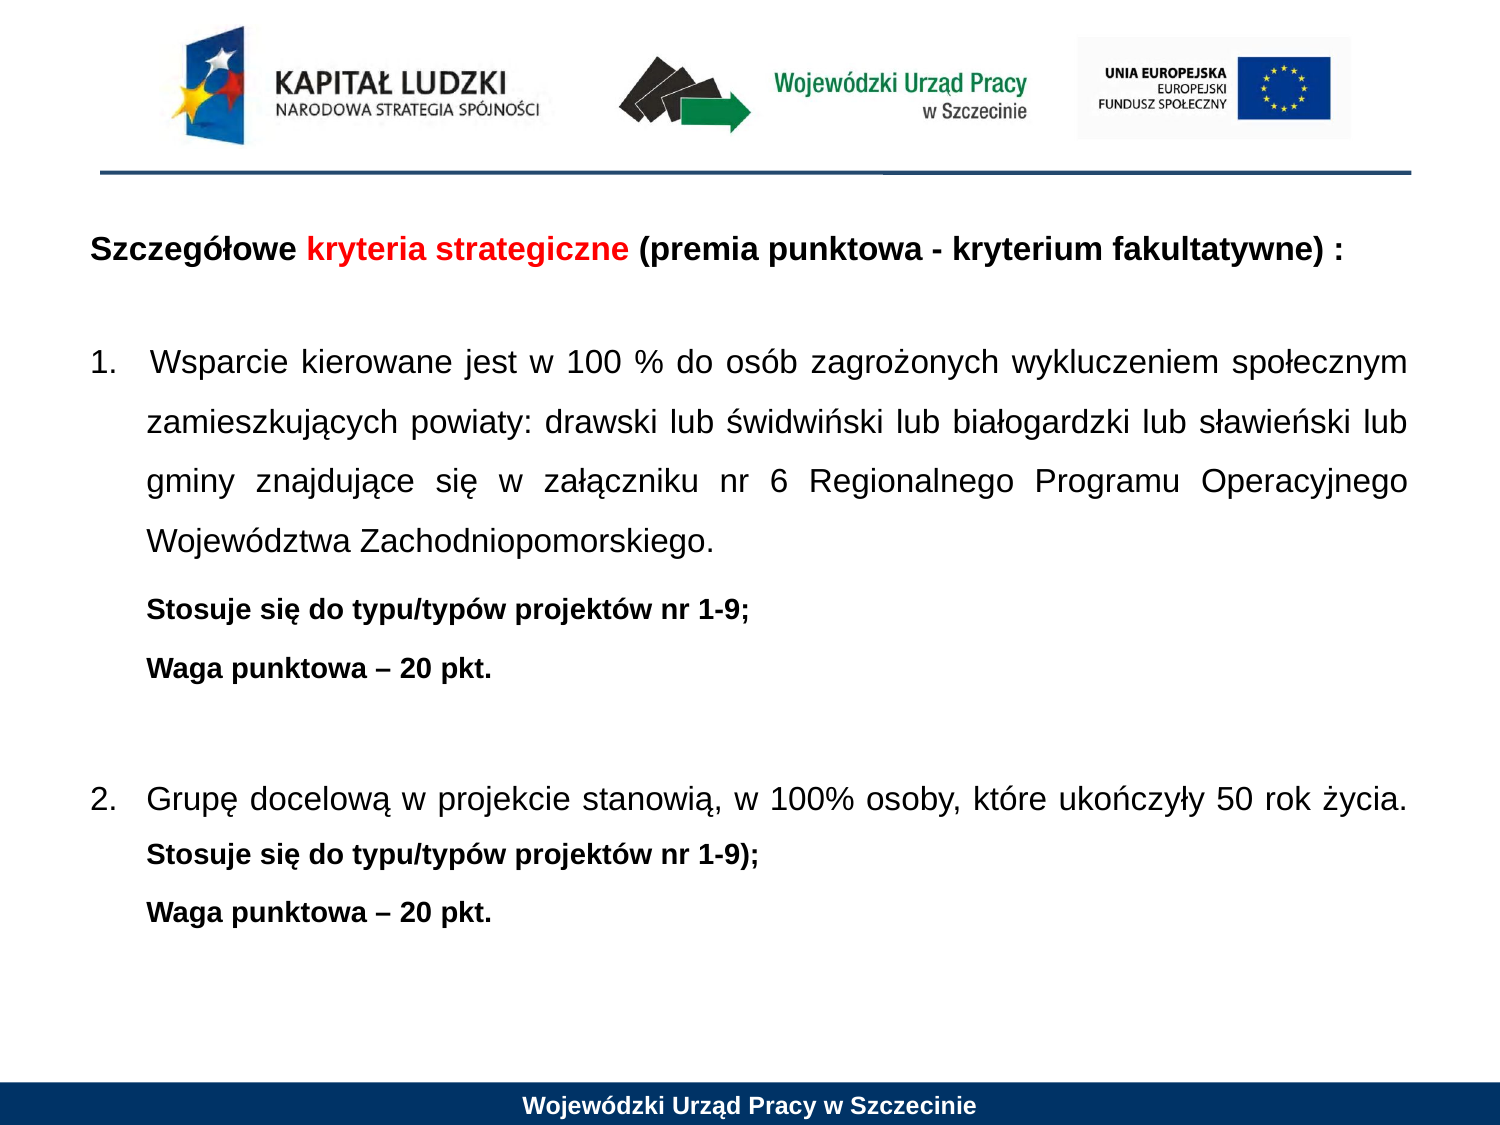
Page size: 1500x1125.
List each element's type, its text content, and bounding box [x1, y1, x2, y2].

picture [159, 24, 1353, 149]
list Szczegółowe kryteria strategiczne (premia punktowa - kryterium fakultatywne) : 1. Wsparcie kierowane jest w 100 % do osób zagrożonych wykluczeniem społecznym zamieszkujących powiaty: drawski lub świdwiński lub białogardzki lub sławieński lub gminy znajdujące się w załączniku nr 6 Regionalnego Programu Operacyjnego Województwa Zachodniopomorskiego. Stosuje się do typu/typów projektów nr 1-9; Waga punktowa – 20 pkt. 2. Grupę docelową w projekcie stanowią, w 100% osoby, które ukończyły 50 rok życia. Stosuje się do typu/typów projektów nr 1-9); Waga punktowa – 20 pkt. [74, 172, 1426, 1067]
